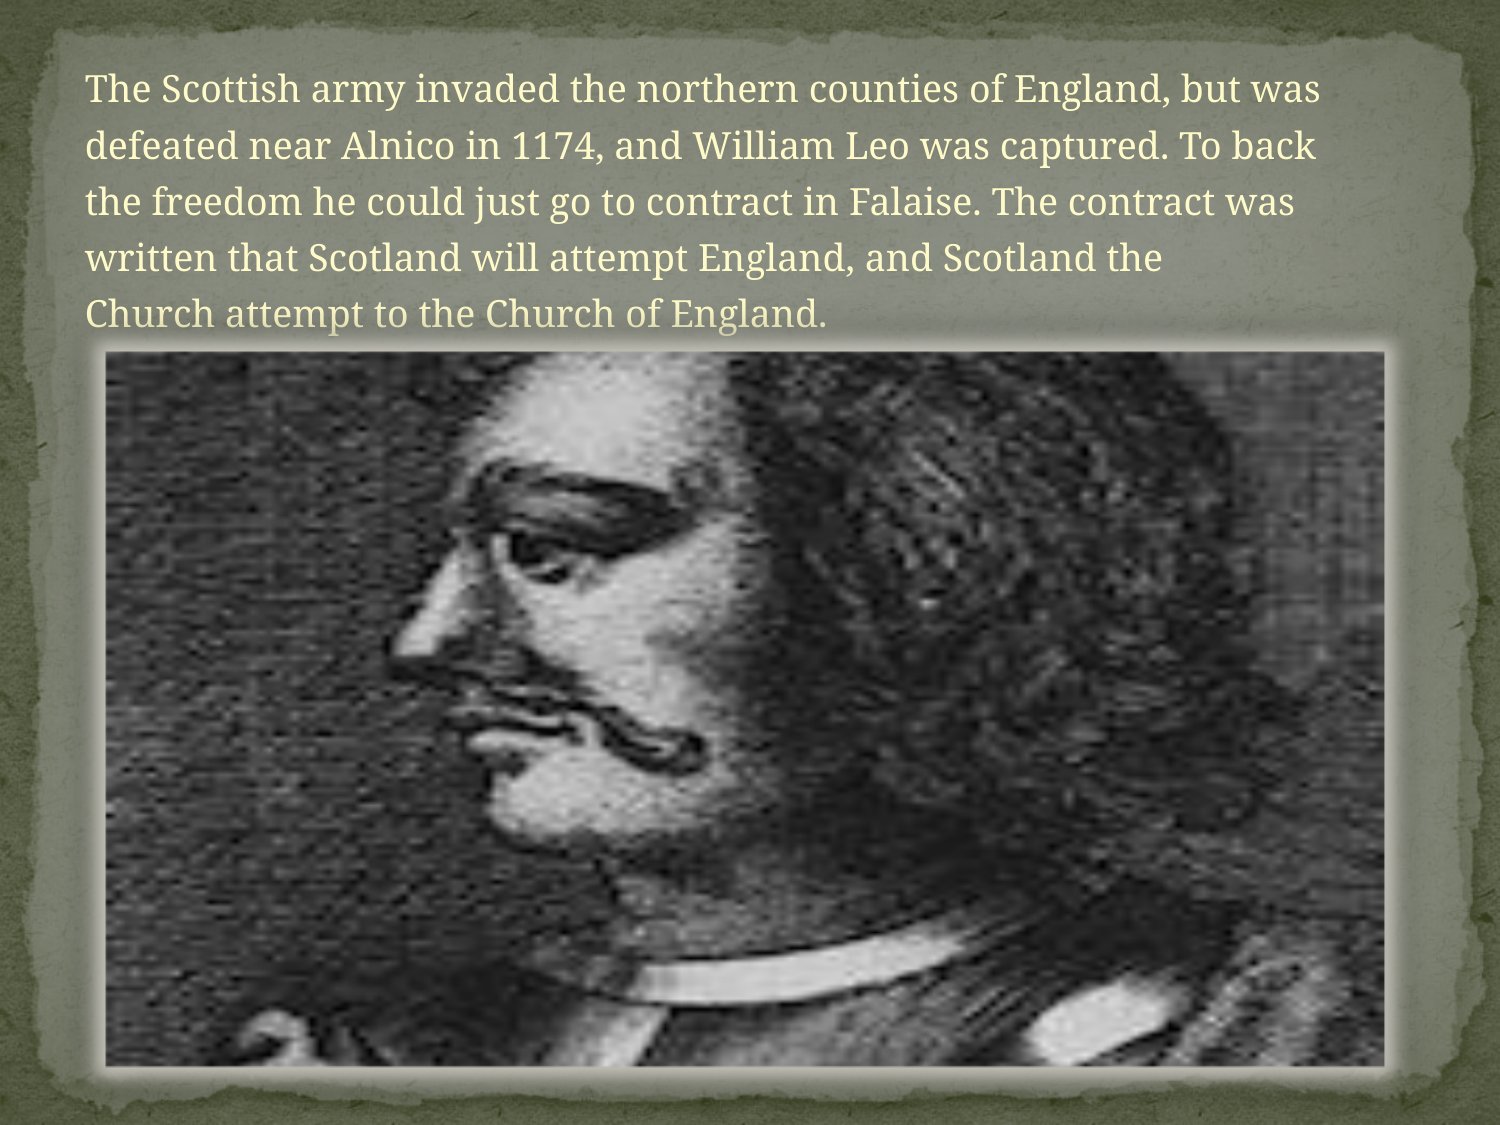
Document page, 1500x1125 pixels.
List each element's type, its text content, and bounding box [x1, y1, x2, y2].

list The Scottish army invaded the northern counties of England, but was defeated near Alnico in 1174, and William Leo was captured. To back the freedom he could just go to contract in Falaise. The contract was written that Scotland will attempt England, and Scotland the Church attempt to the Church of England. [70, 46, 1430, 563]
picture [106, 352, 1383, 1066]
